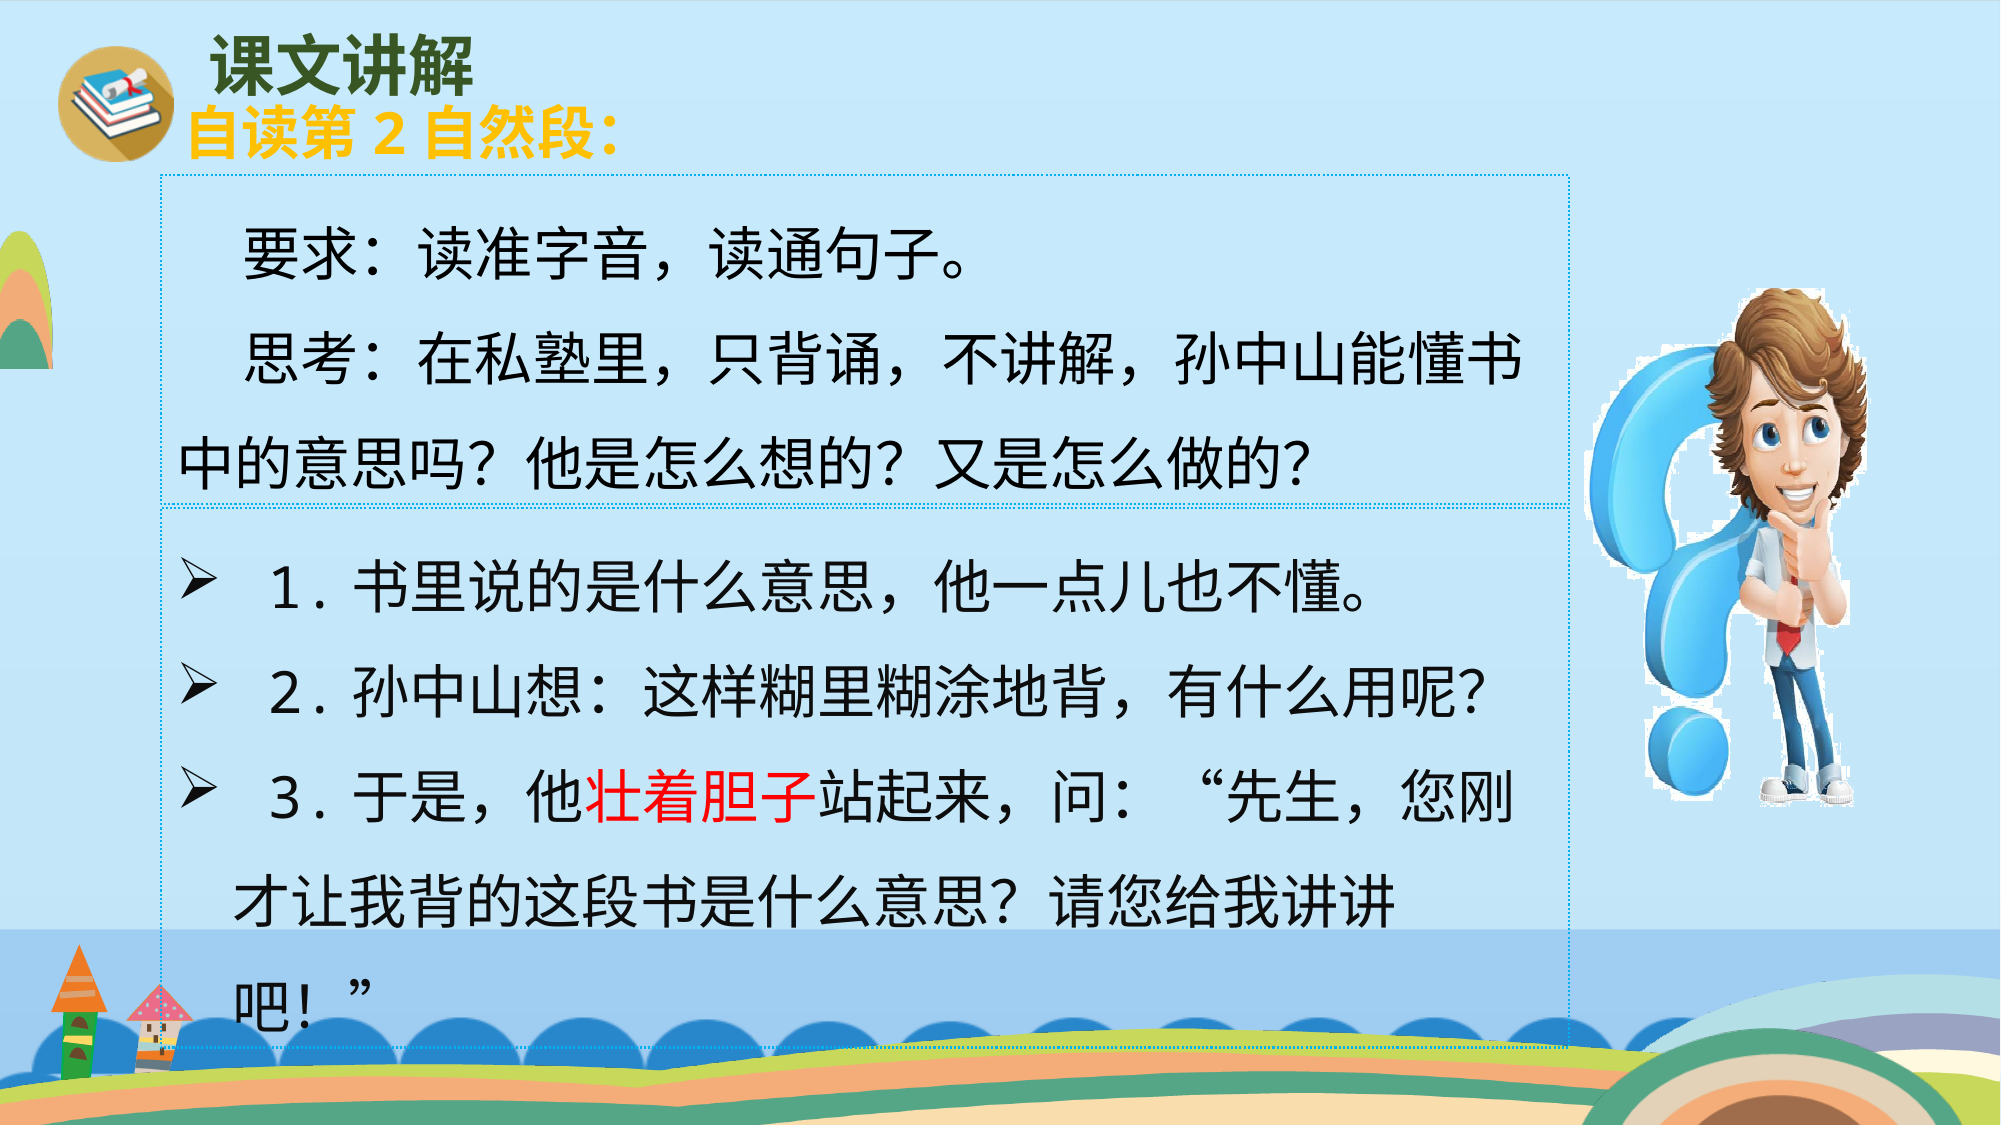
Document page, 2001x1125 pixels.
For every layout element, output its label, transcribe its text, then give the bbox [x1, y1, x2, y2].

text_box 1.书里说的是什么意思，他一点儿也不懂。 2.孙中山想：这样糊里糊涂地背，有什么用呢？ 3.于是，他壮着胆子站起来，问：“先生，您刚才让我背的这段书是什么意思？请您给我讲讲吧！” [161, 507, 1569, 1048]
picture [0, 0, 2001, 1125]
text_box 自读第2自然段： [168, 88, 669, 174]
text_box 课文讲解 [193, 15, 491, 88]
text_box 要求：读准字音，读通句子。 思考：在私塾里，只背诵，不讲解，孙中山能懂书中的意思吗？他是怎么想的？又是怎么做的？ [161, 174, 1569, 505]
